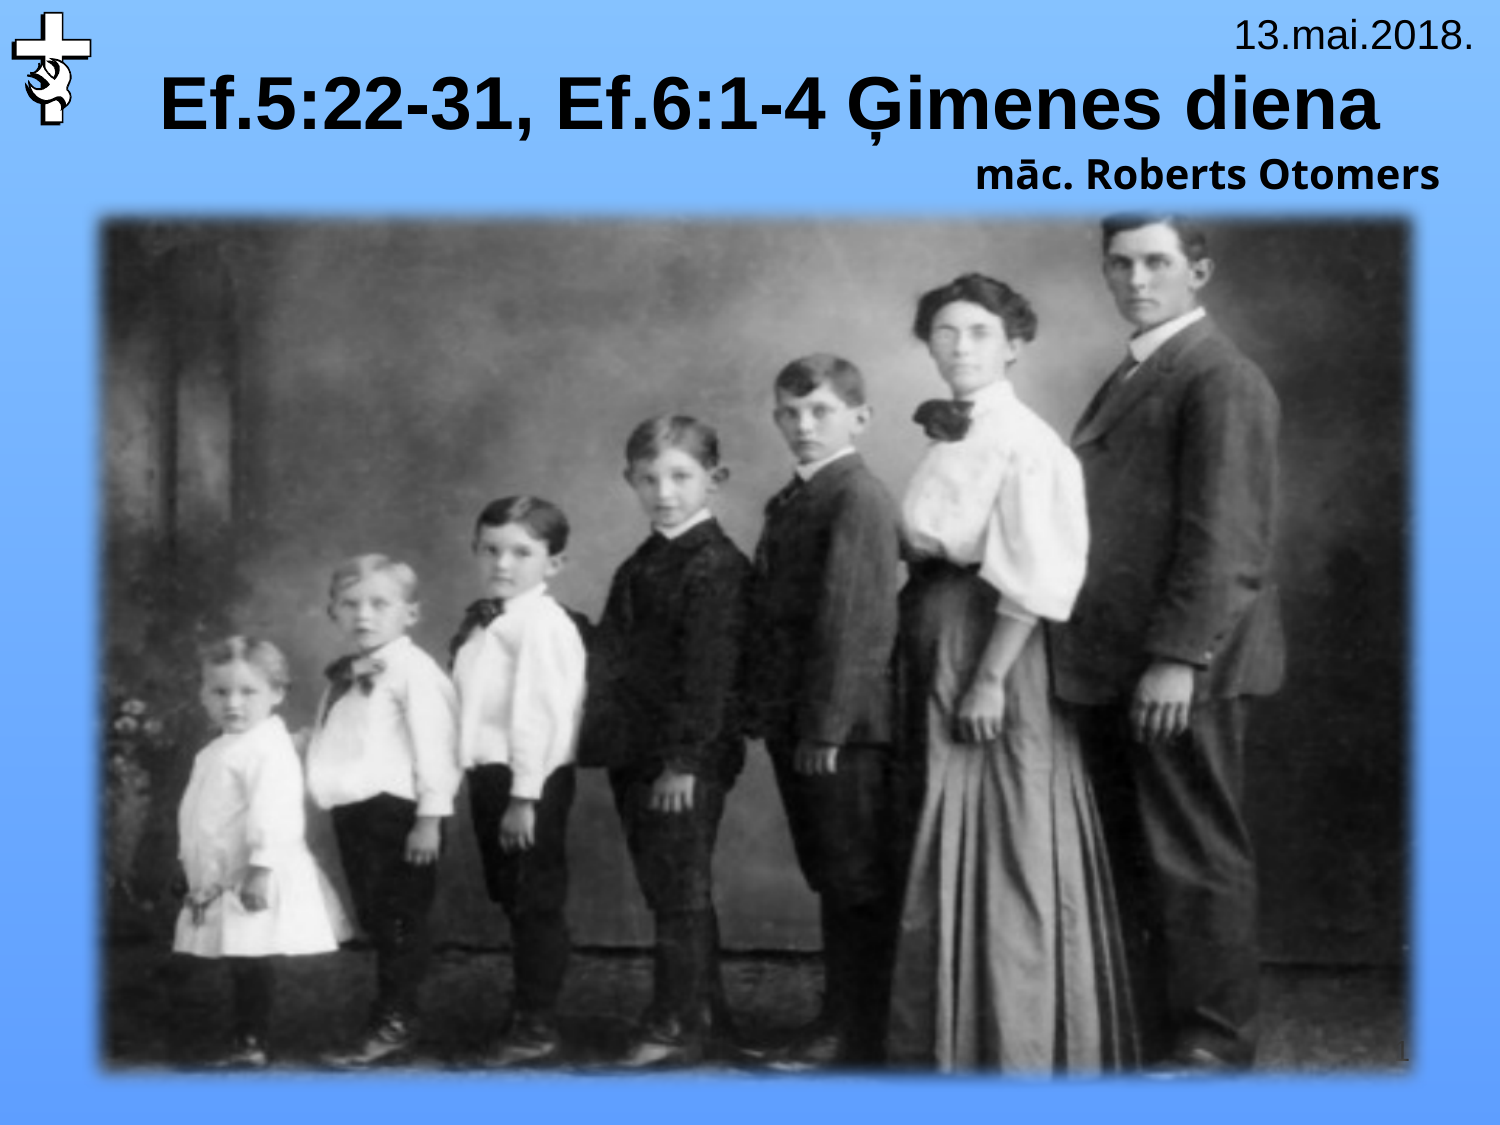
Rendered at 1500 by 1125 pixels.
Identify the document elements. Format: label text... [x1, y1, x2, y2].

picture [81, 198, 1430, 1092]
title Ef.5:22-31, Ef.6:1-4 Ģimenes diena [40, 11, 1500, 188]
picture [11, 11, 92, 126]
text_box māc. Roberts Otomers [915, 140, 1500, 206]
text_box 13.mai.2018. [1218, 0, 1500, 65]
